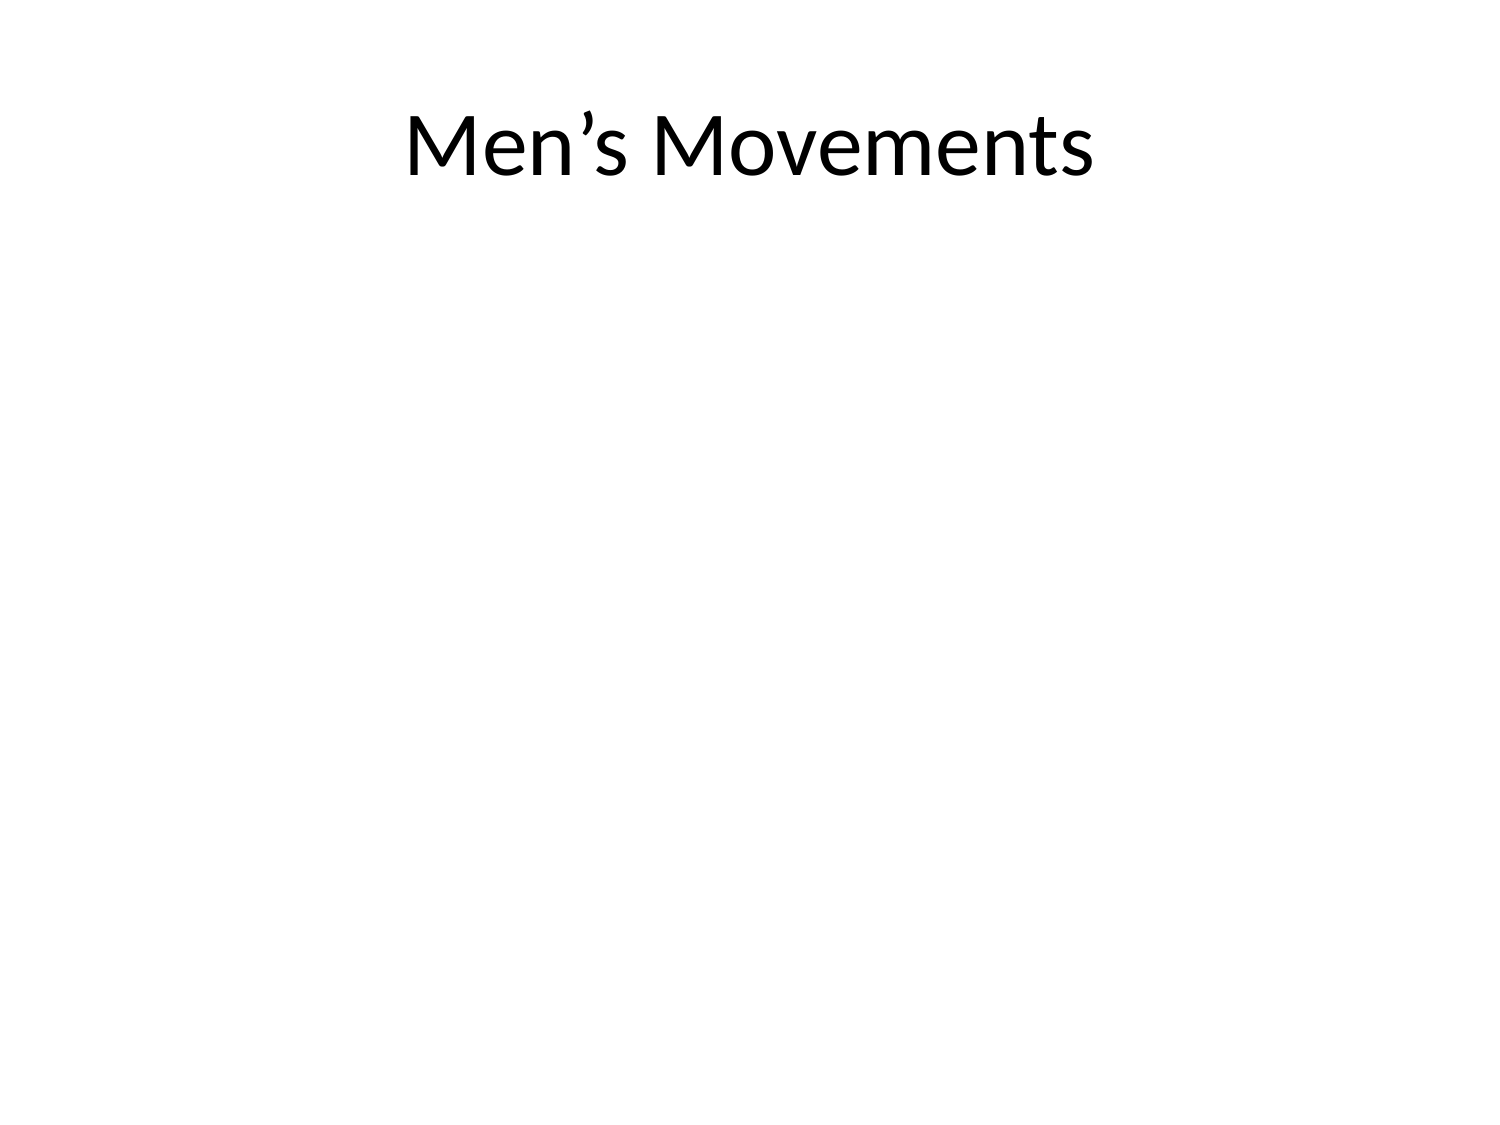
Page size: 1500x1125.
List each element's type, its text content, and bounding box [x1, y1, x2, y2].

title Men’s Movements [75, 45, 1425, 233]
